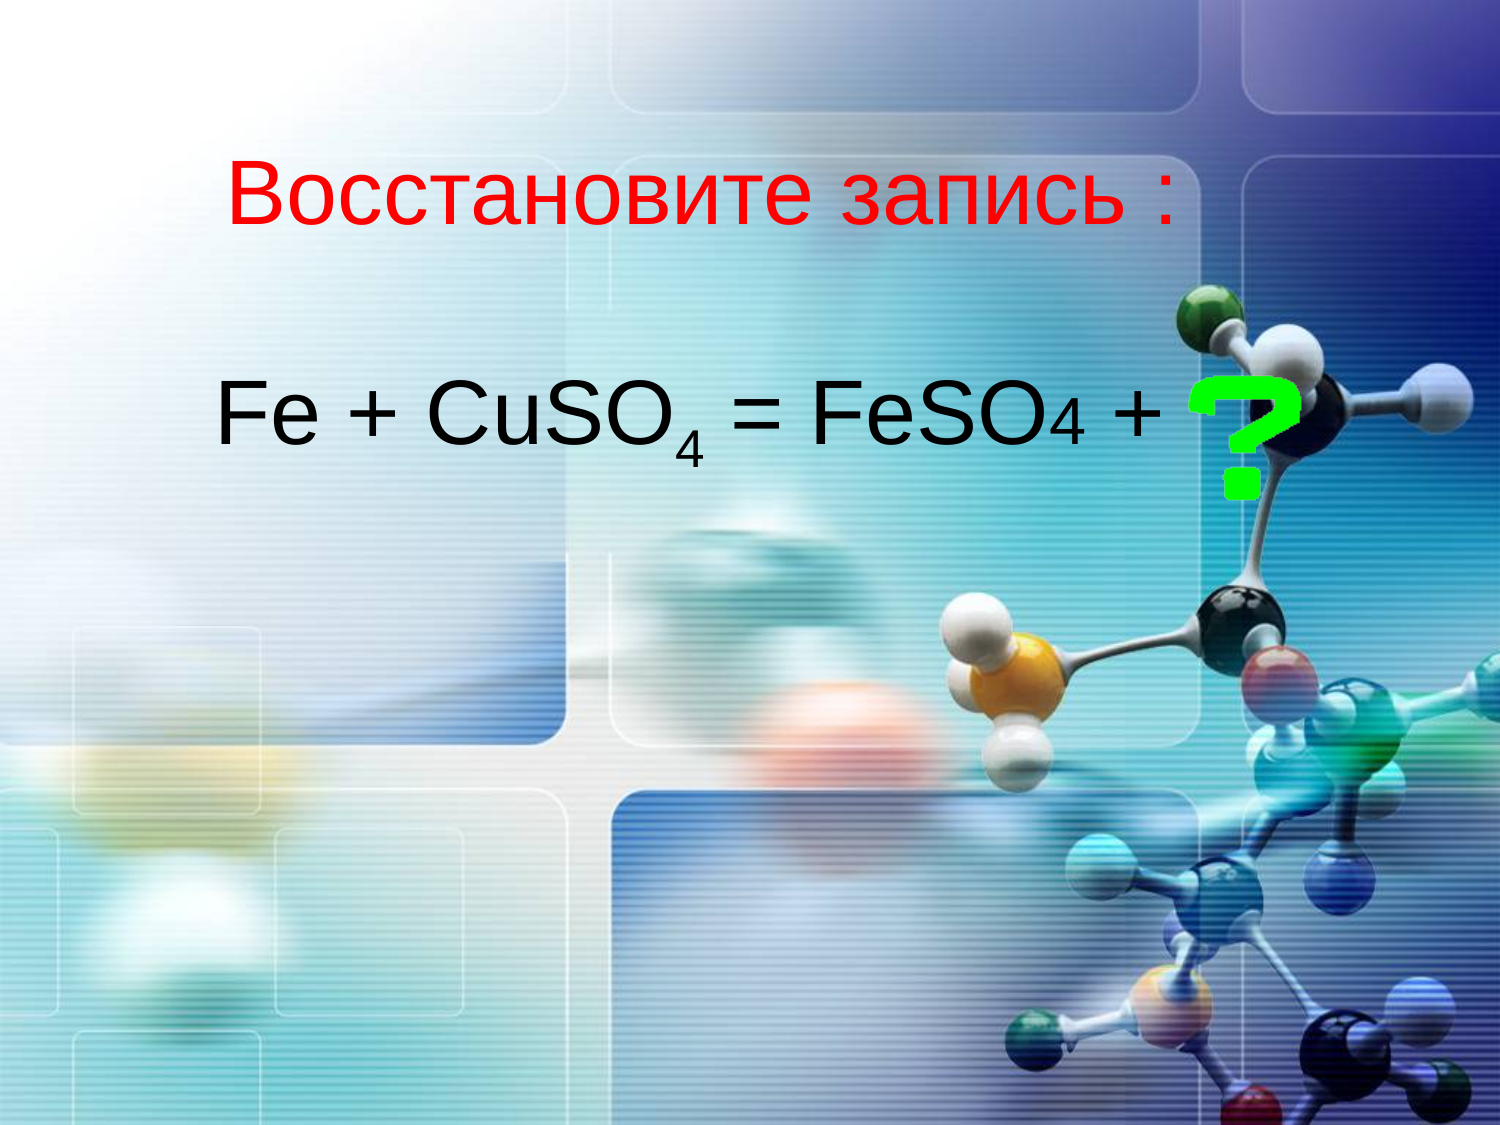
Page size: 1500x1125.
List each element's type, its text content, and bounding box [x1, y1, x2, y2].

title Восстановите запись : Fe + CuSO4 = FeSO4 + [41, 184, 1365, 426]
picture [0, 0, 1500, 1125]
text_box [88, 184, 1093, 323]
